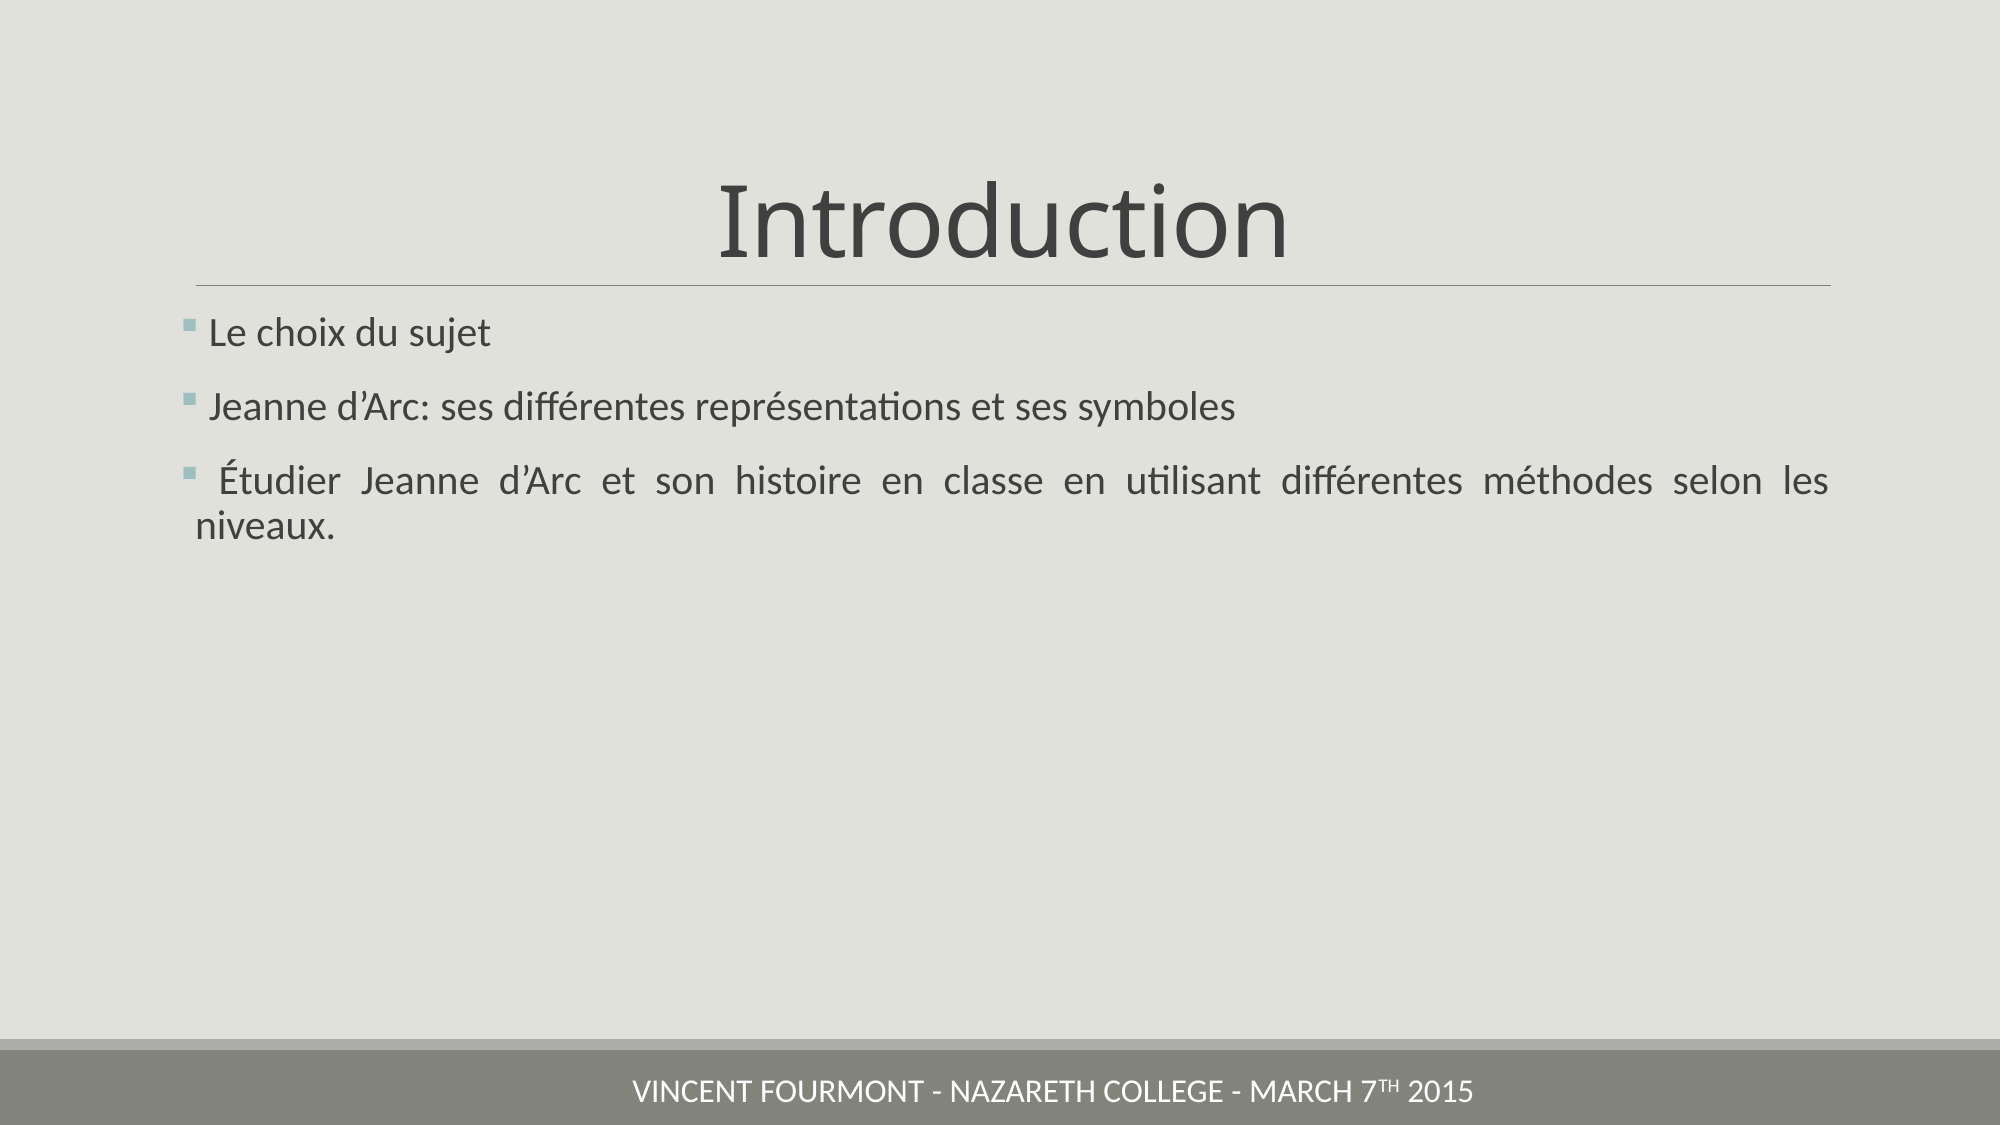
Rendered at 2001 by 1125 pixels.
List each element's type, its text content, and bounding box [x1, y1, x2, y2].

list Le choix du sujet Jeanne d’Arc: ses différentes représentations et ses symboles Étudier Jeanne d’Arc et son histoire en classe en utilisant différentes méthodes selon les niveaux. [180, 302, 1830, 963]
footer Vincent FOURMONT - Nazareth College - March 7th 2015 [604, 1059, 1503, 1120]
title Introduction [180, 47, 1830, 285]
